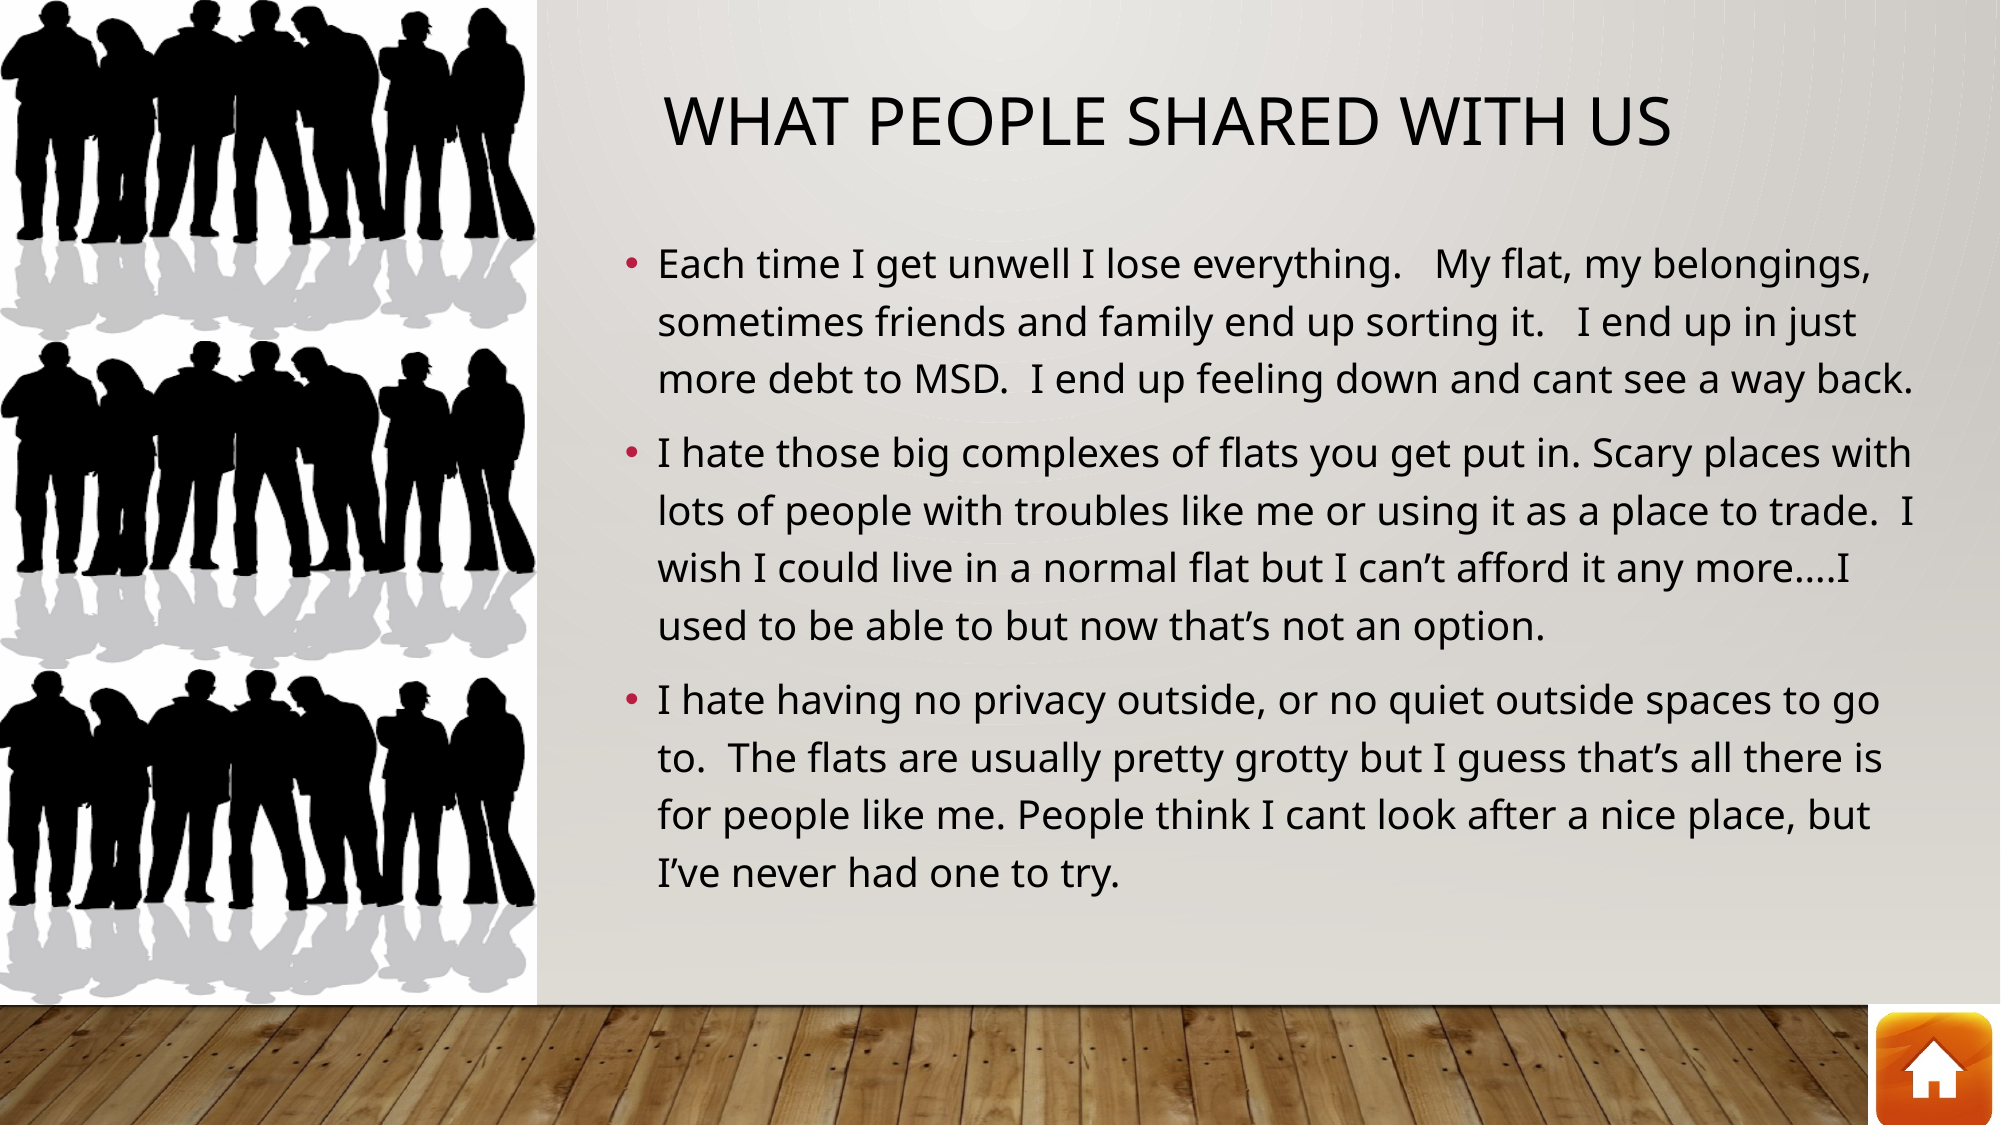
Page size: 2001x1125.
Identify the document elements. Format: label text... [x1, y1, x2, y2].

picture [0, 0, 2000, 1125]
title What people shared with us [648, 80, 2000, 253]
list Each time I get unwell I lose everything. My flat, my belongings, sometimes friends and family end up sorting it. I end up in just more debt to MSD. I end up feeling down and cant see a way back. I hate those big complexes of flats you get put in. Scary places with lots of people with troubles like me or using it as a place to trade. I wish I could live in a normal flat but I can’t afford it any more….I used to be able to but now that’s not an option. I hate having no privacy outside, or no quiet outside spaces to go to. The flats are usually pretty grotty but I guess that’s all there is for people like me. People think I cant look after a nice place, but I’ve never had one to try. [609, 221, 1953, 943]
